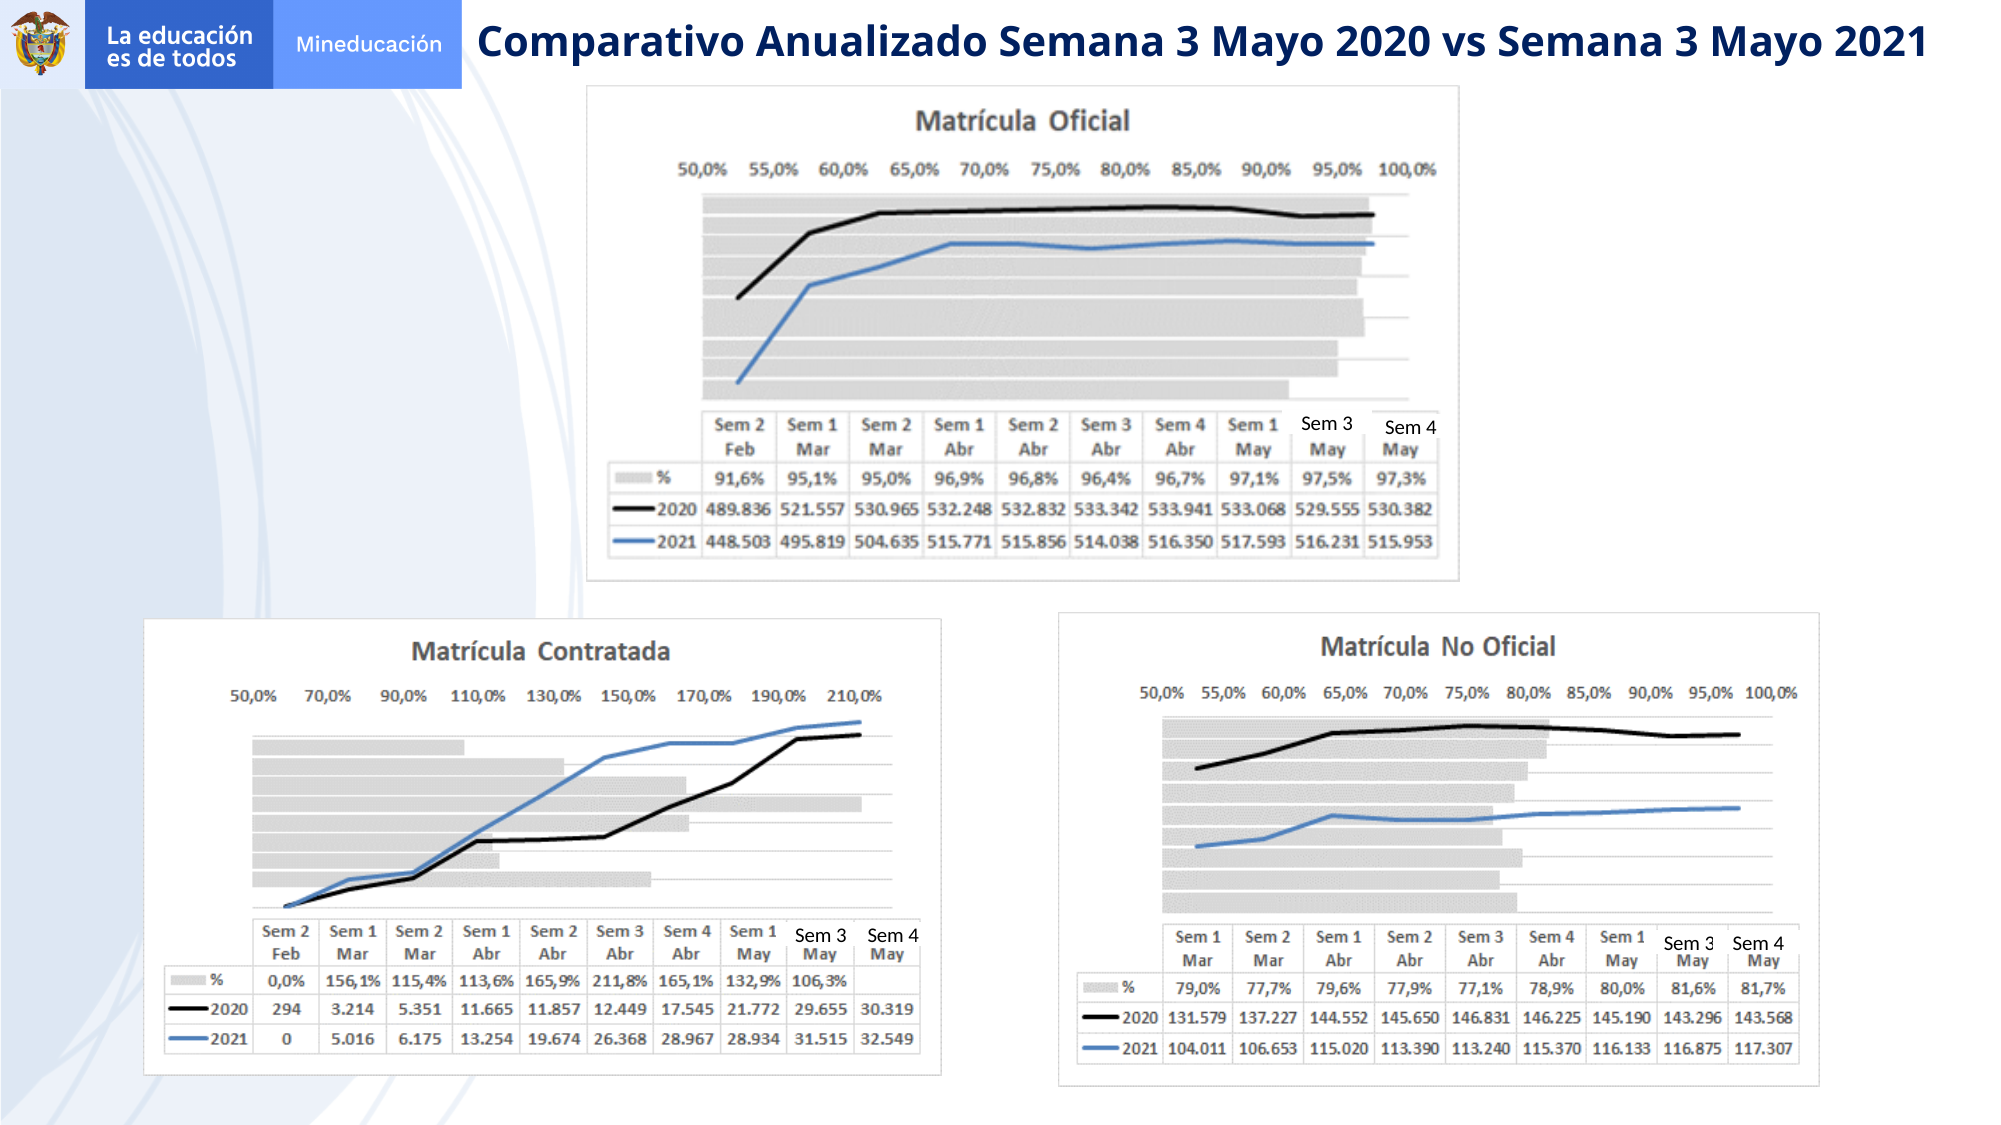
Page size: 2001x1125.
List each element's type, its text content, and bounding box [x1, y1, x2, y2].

picture [1058, 612, 1820, 1087]
picture [0, 0, 1460, 1125]
text_box Comparativo Anualizado Semana 3 Mayo 2020 vs Semana 3 Mayo 2021 [462, 3, 2000, 72]
